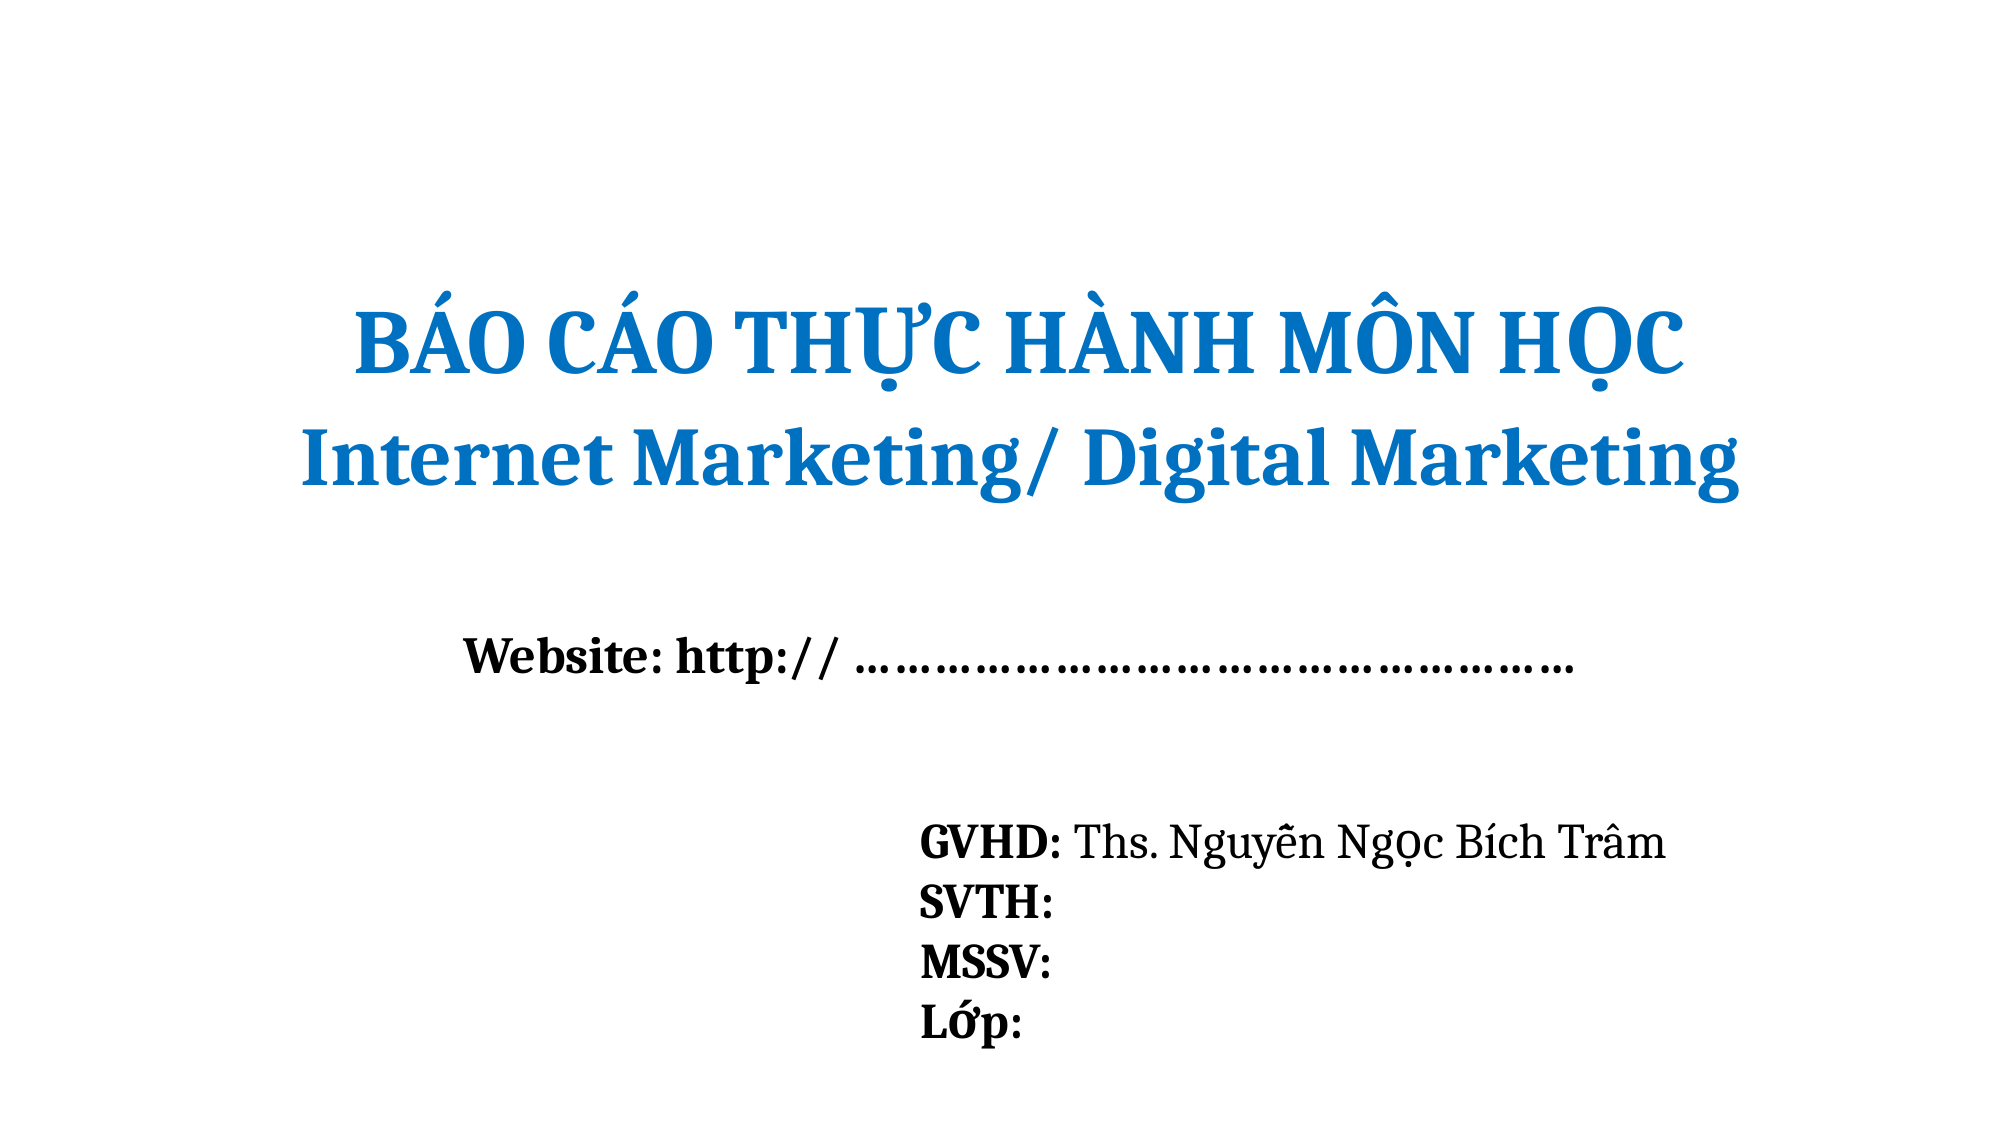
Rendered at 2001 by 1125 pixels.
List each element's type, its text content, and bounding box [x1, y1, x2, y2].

text_box Website: http:// ……………………………………………… [448, 613, 1593, 692]
subtitle BÁO CÁO THỰC HÀNH MÔN HỌC Internet Marketing/ Digital Marketing [232, 255, 1810, 543]
text_box GVHD: Ths. Nguyễn Ngọc Bích Trâm SVTH: MSSV: Lớp: [904, 762, 1727, 1095]
